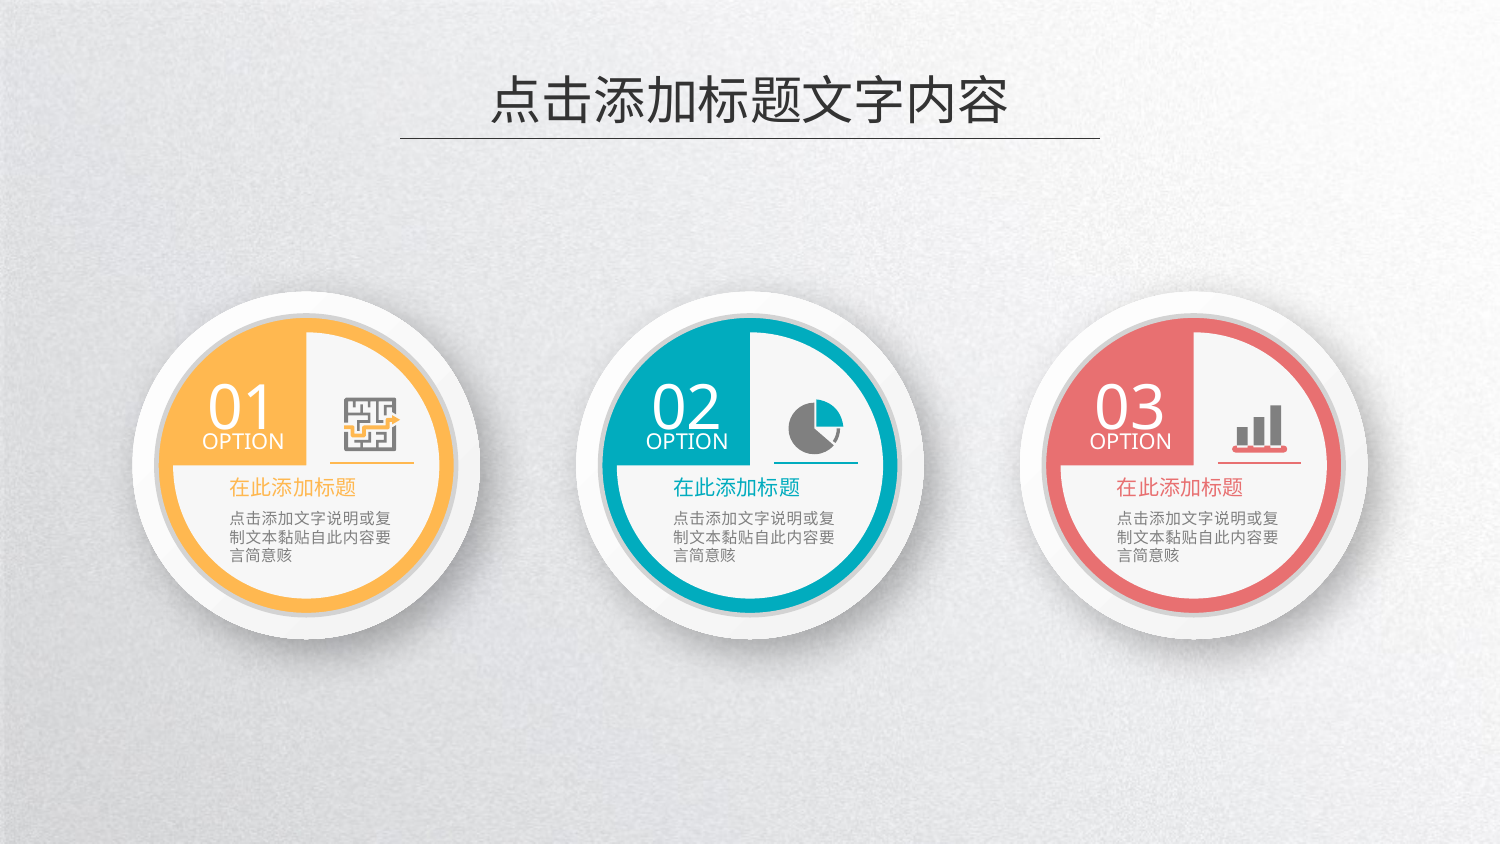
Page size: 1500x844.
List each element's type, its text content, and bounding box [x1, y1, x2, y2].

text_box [179, 360, 307, 462]
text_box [576, 291, 924, 640]
text_box 点击添加标题文字内容 [472, 60, 1028, 138]
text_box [623, 360, 751, 462]
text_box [1102, 466, 1339, 574]
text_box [132, 291, 480, 640]
picture [0, 0, 1500, 844]
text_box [214, 466, 452, 574]
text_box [1019, 291, 1368, 640]
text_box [344, 397, 401, 452]
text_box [788, 399, 844, 455]
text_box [1067, 360, 1195, 462]
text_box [1232, 405, 1288, 453]
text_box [658, 466, 895, 574]
